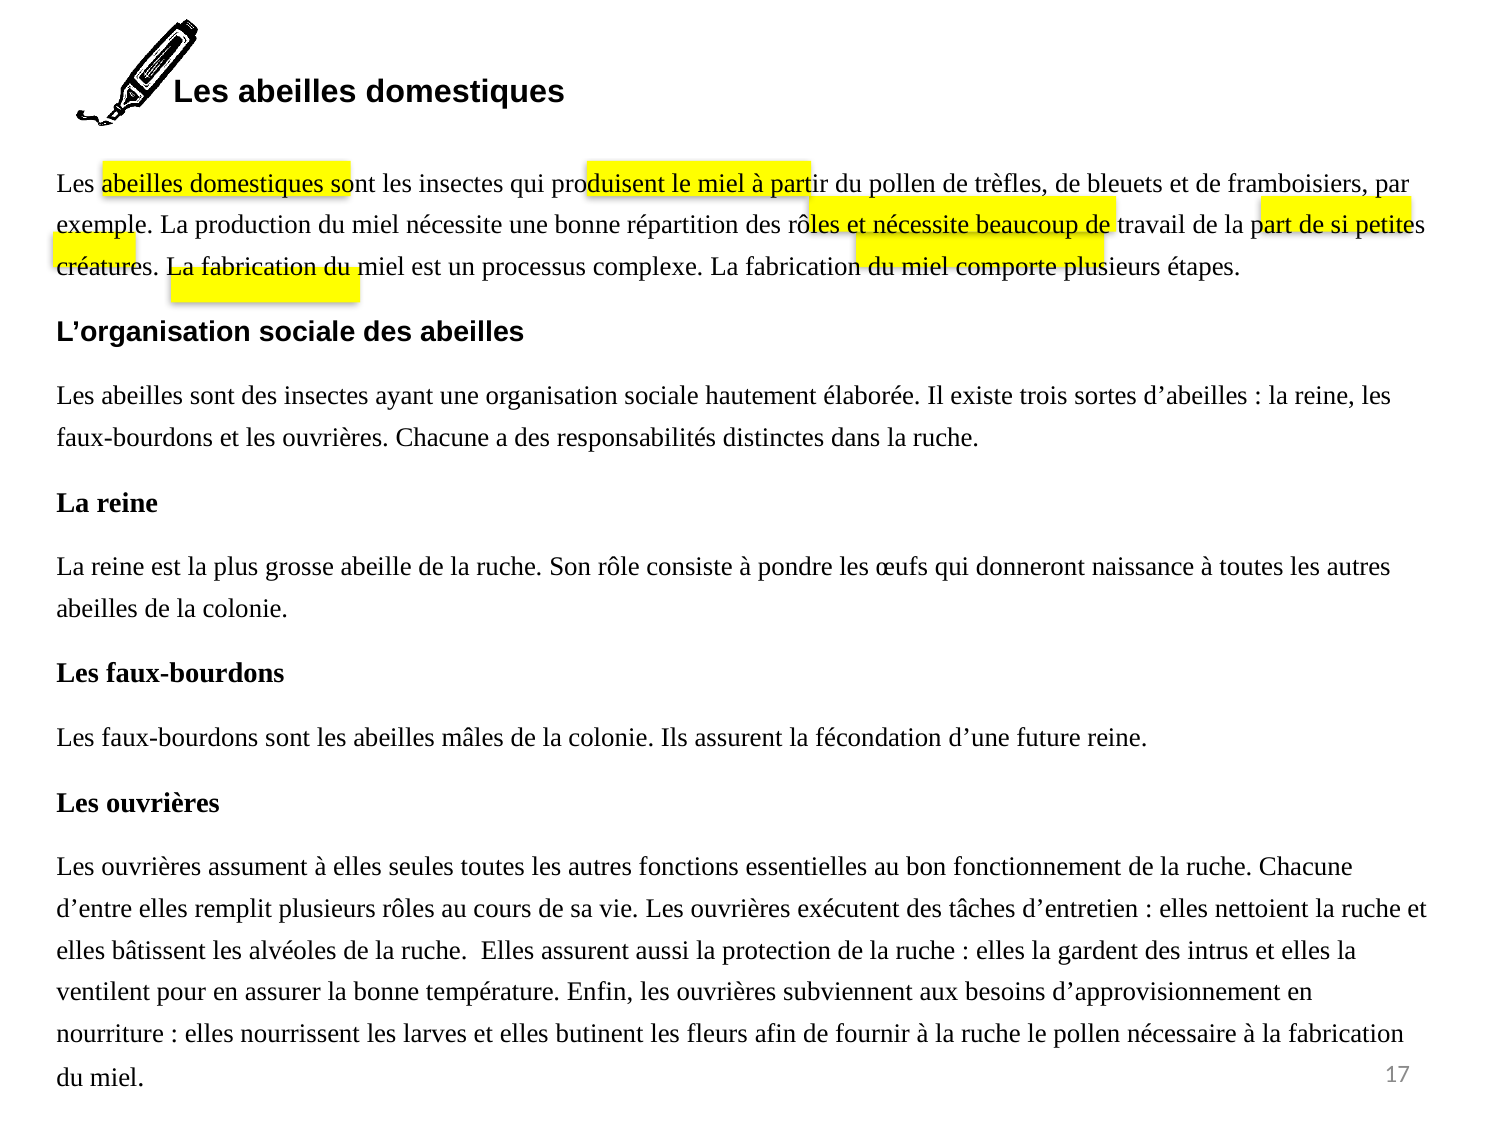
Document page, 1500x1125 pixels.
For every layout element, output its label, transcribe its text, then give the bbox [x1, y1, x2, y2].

slide_number 17 [1074, 1042, 1425, 1103]
list Les abeilles domestiques Les abeilles domestiques sont les insectes qui produisent le miel à partir du pollen de trèfles, de bleuets et de framboisiers, par exemple. La production du miel nécessite une bonne répartition des rôles et nécessite beaucoup de travail de la part de si petites créatures. La fabrication du miel est un processus complexe. La fabrication du miel comporte plusieurs étapes. L’organisation sociale des abeilles Les abeilles sont des insectes ayant une organisation sociale hautement élaborée. Il existe trois sortes d’abeilles : la reine, les faux-bourdons et les ouvrières. Chacune a des responsabilités distinctes dans la ruche. La reine La reine est la plus grosse abeille de la ruche. Son rôle consiste à pondre les œufs qui donneront naissance à toutes les autres abeilles de la colonie. Les faux-bourdons Les faux-bourdons sont les abeilles mâles de la colonie. Ils assurent la fécondation d’une future reine. Les ouvrières Les ouvrières assument à elles seules toutes les autres fonctions essentielles au bon fonctionnement de la ruche. Chacune d’entre elles remplit plusieurs rôles au cours de sa vie. Les ouvrières exécutent des tâches d’entretien : elles nettoient la ruche et elles bâtissent les alvéoles de la ruche. Elles assurent aussi la protection de la ruche : elles la gardent des intrus et elles la ventilent pour en assurer la bonne température. Enfin, les ouvrières subviennent aux besoins d’approvisionnement en nourriture : elles nourrissent les larves et elles butinent les fleurs afin de fournir à la ruche le pollen nécessaire à la fabrication du miel. [41, 54, 1447, 1106]
picture [76, 18, 198, 126]
